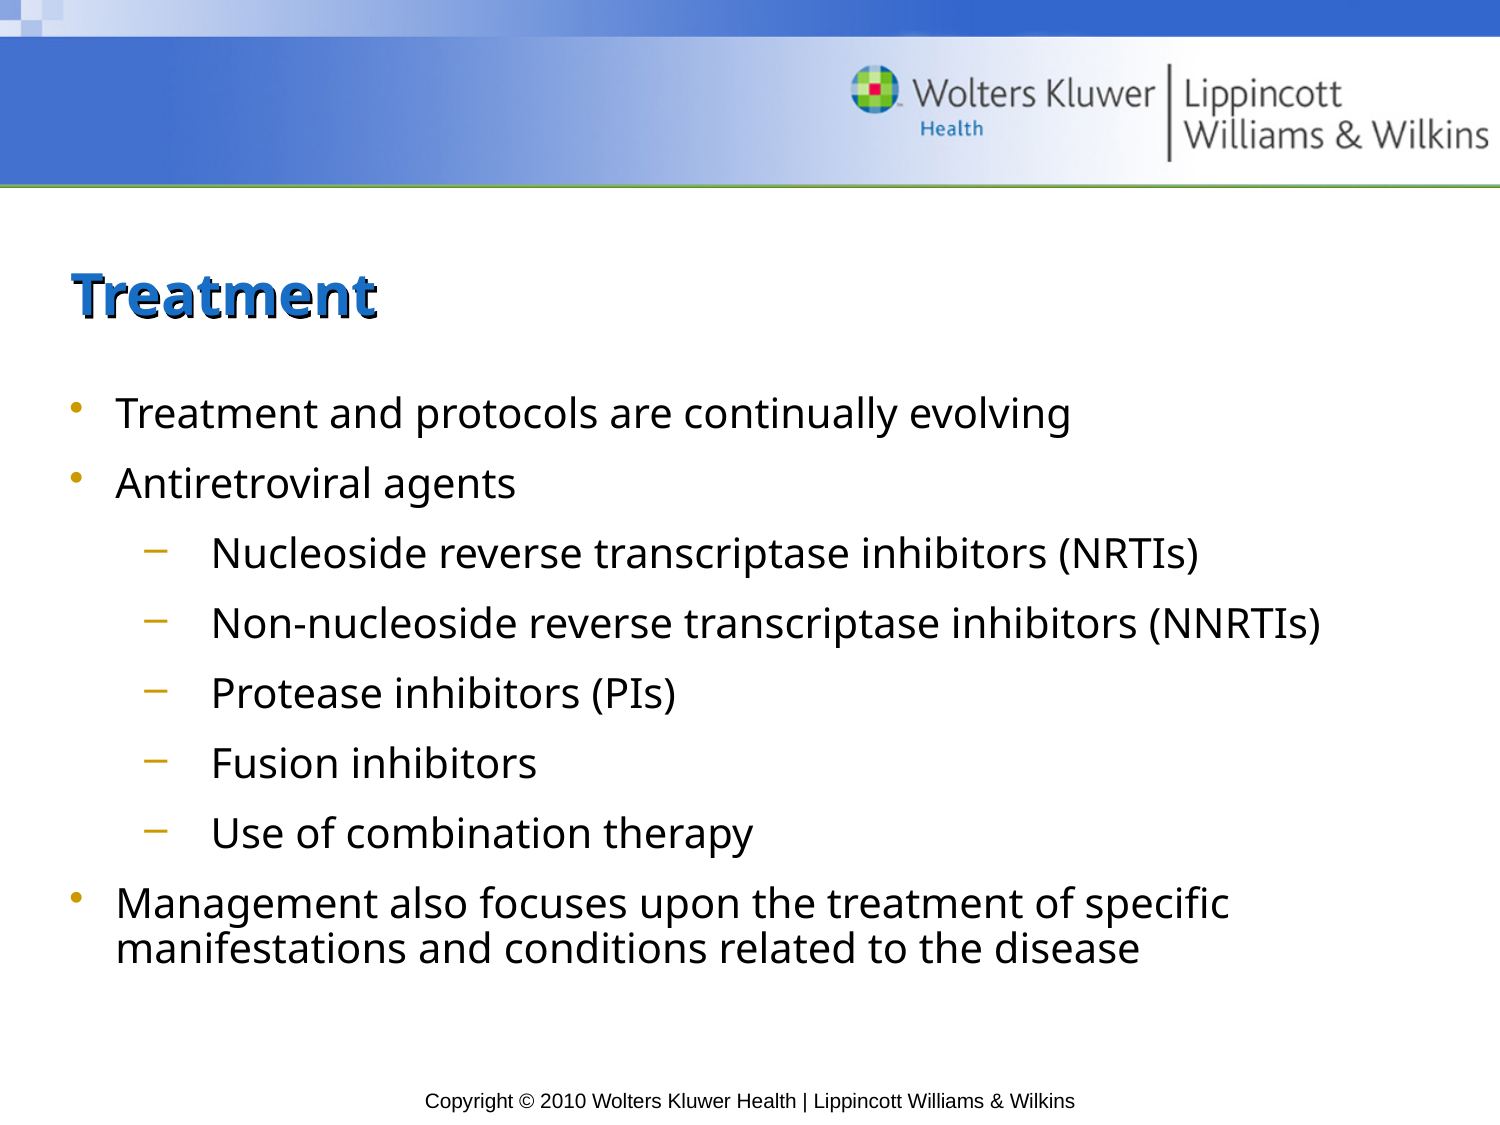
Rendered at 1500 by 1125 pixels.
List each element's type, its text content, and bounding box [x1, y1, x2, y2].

picture [0, 0, 1500, 188]
list Treatment and protocols are continually evolving Antiretroviral agents Nucleoside reverse transcriptase inhibitors (NRTIs) Non-nucleoside reverse transcriptase inhibitors (NNRTIs) Protease inhibitors (PIs) Fusion inhibitors Use of combination therapy Management also focuses upon the treatment of specific manifestations and conditions related to the disease [53, 384, 1468, 1088]
title Treatment [70, 264, 1470, 329]
